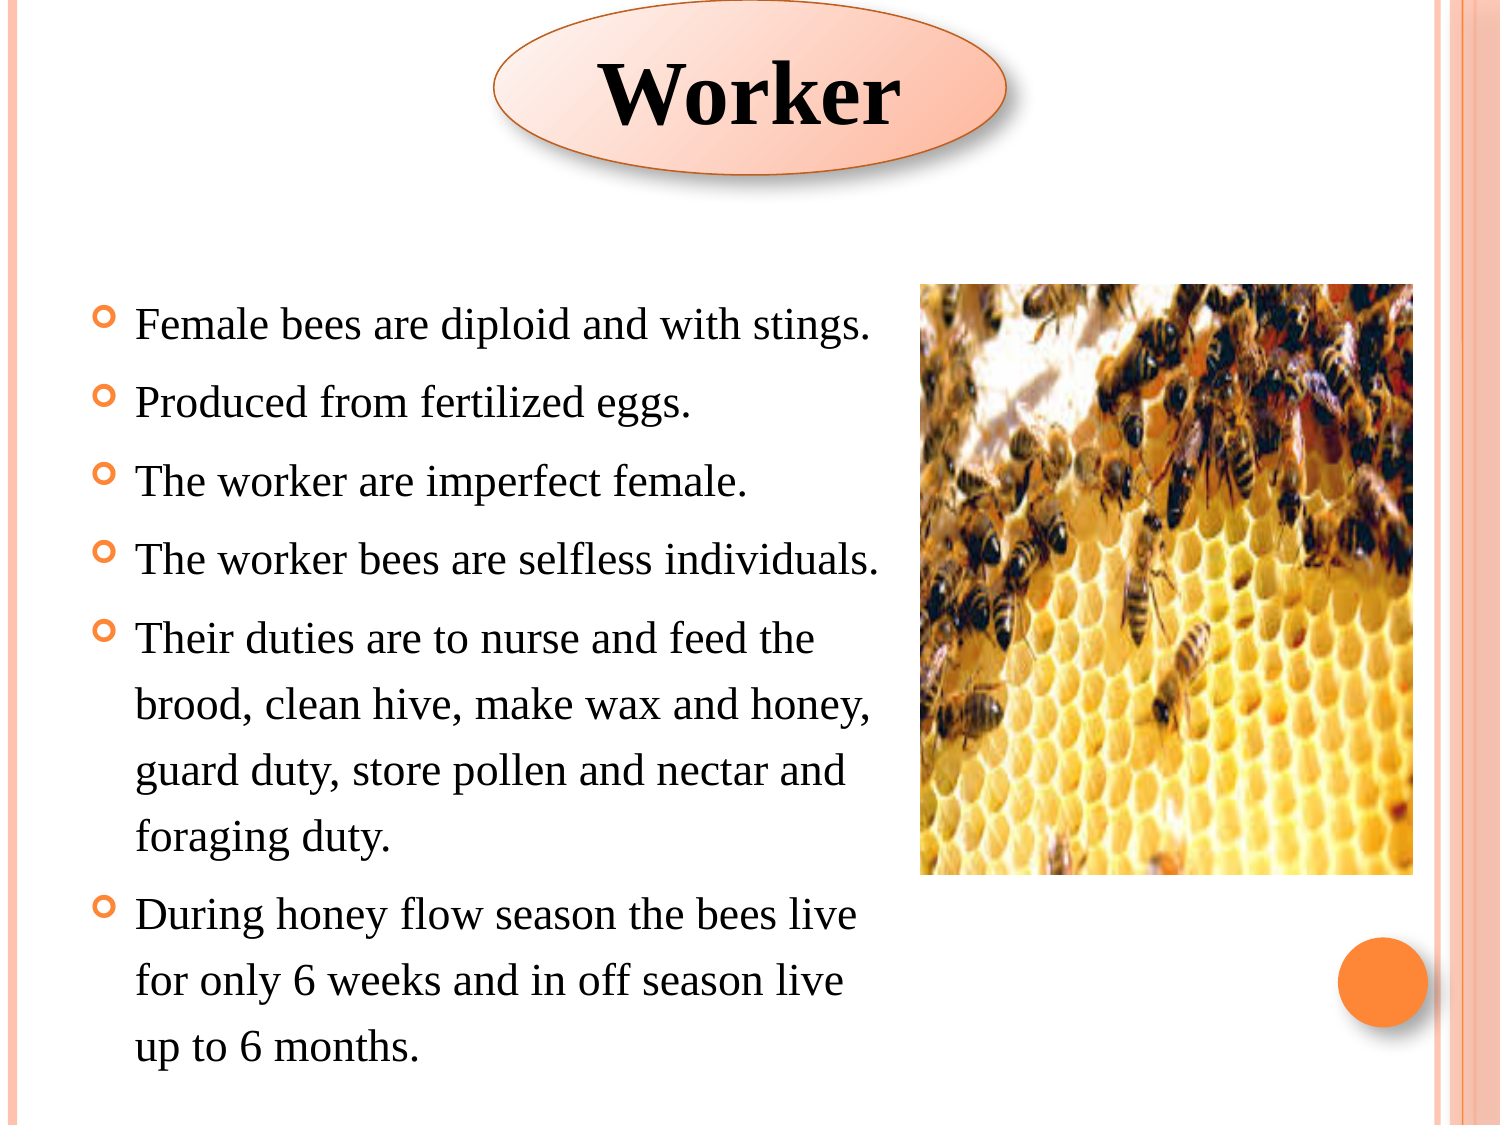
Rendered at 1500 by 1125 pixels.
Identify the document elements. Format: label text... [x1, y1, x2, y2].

picture [920, 284, 1413, 876]
list Female bees are diploid and with stings. Produced from fertilized eggs. The worker are imperfect female. The worker bees are selfless individuals. Their duties are to nurse and feed the brood, clean hive, make wax and honey, guard duty, store pollen and nectar and foraging duty. During honey flow season the bees live for only 6 weeks and in off season live up to 6 months. [75, 275, 913, 1063]
text_box Worker [492, 0, 1007, 176]
